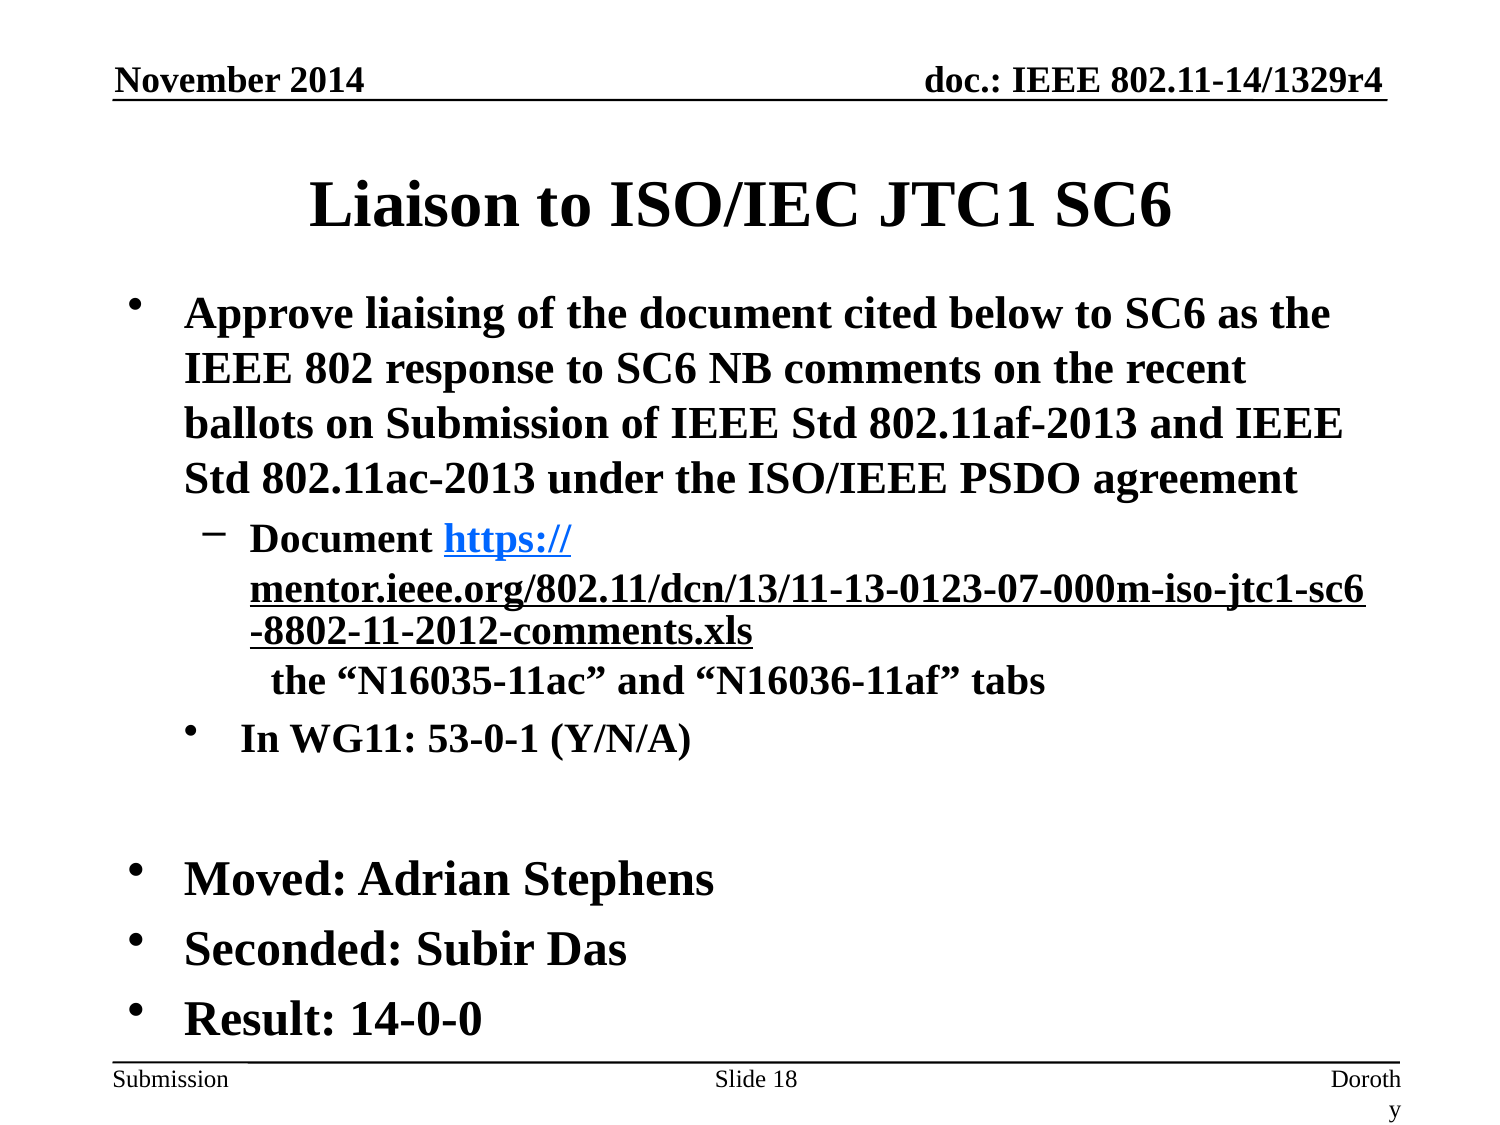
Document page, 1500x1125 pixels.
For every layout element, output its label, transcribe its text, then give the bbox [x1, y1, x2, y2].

title Liaison to ISO/IEC JTC1 SC6 [112, 112, 1388, 275]
slide_number Slide 18 [712, 1061, 800, 1093]
list Approve liaising of the document cited below to SC6 as the IEEE 802 response to SC6 NB comments on the recent ballots on Submission of IEEE Std 802.11af-2013 and IEEE Std 802.11ac-2013 under the ISO/IEEE PSDO agreement Document https://mentor.ieee.org/802.11/dcn/13/11-13-0123-07-000m-iso-jtc1-sc6-8802-11-2012-comments.xls the “N16035-11ac” and “N16036-11af” tabs In WG11: 53-0-1 (Y/N/A) Moved: Adrian Stephens Seconded: Subir Das Result: 14-0-0 [112, 275, 1388, 850]
footer Dorothy Stanley, Aruba Networks [1324, 1061, 1402, 1093]
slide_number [114, 54, 374, 101]
